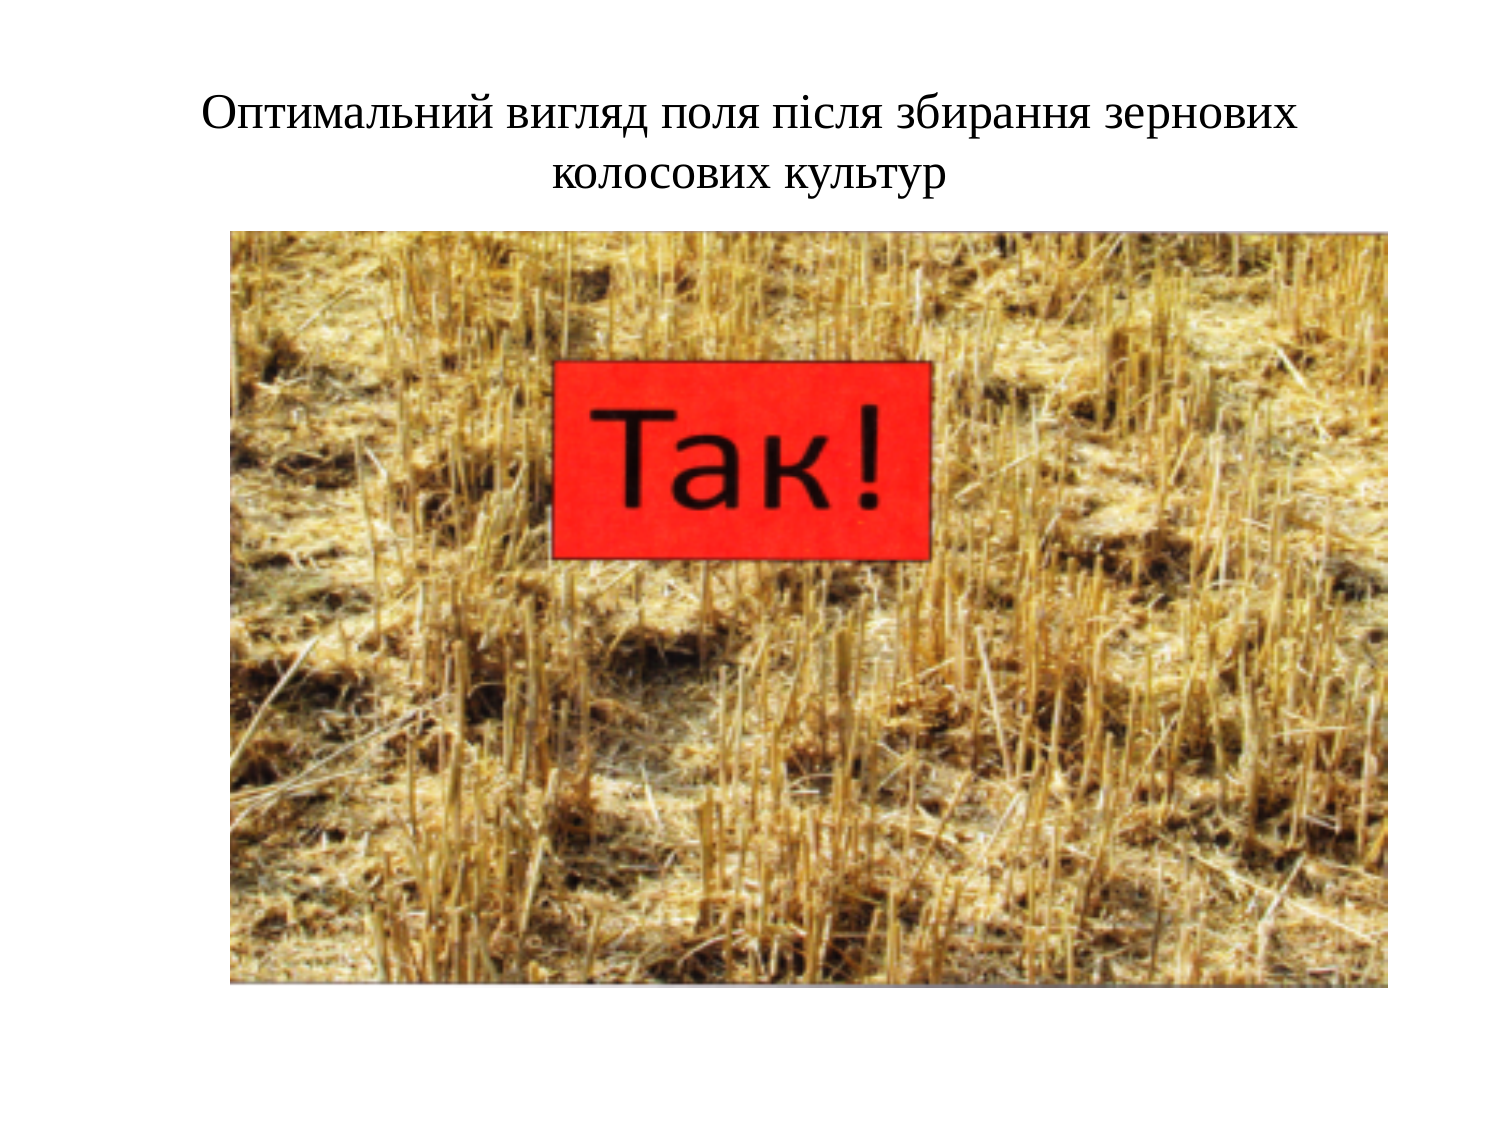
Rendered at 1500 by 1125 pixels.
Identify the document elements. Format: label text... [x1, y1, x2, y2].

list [229, 231, 1389, 988]
title Оптимальний вигляд поля після збирання зернових колосових культур [74, 44, 1426, 233]
